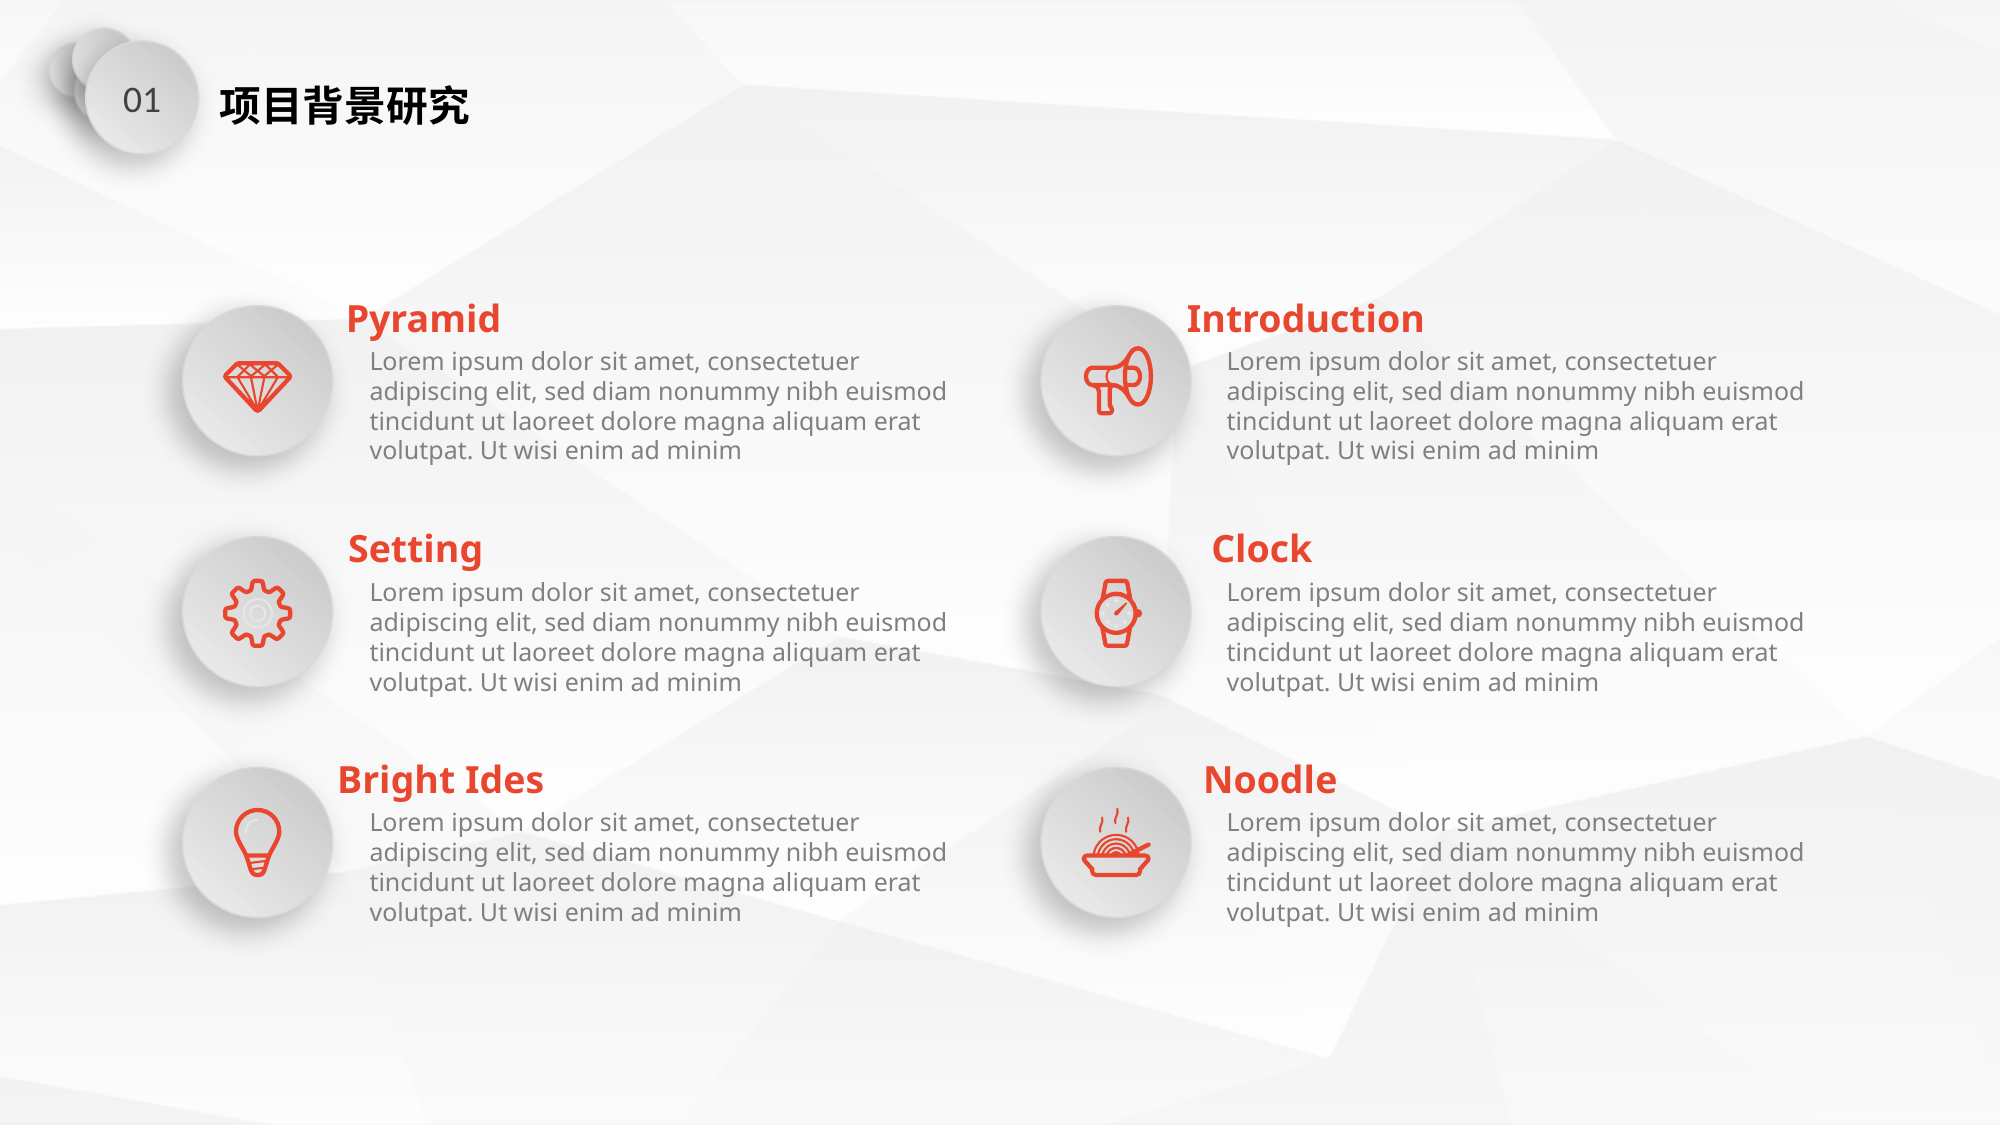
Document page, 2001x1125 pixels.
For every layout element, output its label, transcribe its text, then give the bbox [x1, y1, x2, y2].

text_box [182, 536, 333, 687]
text_box 项目背景研究 [199, 72, 491, 138]
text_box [49, 28, 199, 154]
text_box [1041, 305, 1192, 456]
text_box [354, 518, 973, 675]
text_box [1211, 287, 1830, 444]
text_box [1041, 767, 1192, 918]
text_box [1041, 536, 1192, 687]
picture [0, 0, 2001, 1125]
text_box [182, 305, 333, 456]
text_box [182, 767, 333, 918]
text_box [354, 287, 973, 444]
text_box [1211, 518, 1830, 675]
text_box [1211, 748, 1830, 906]
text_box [354, 748, 973, 906]
